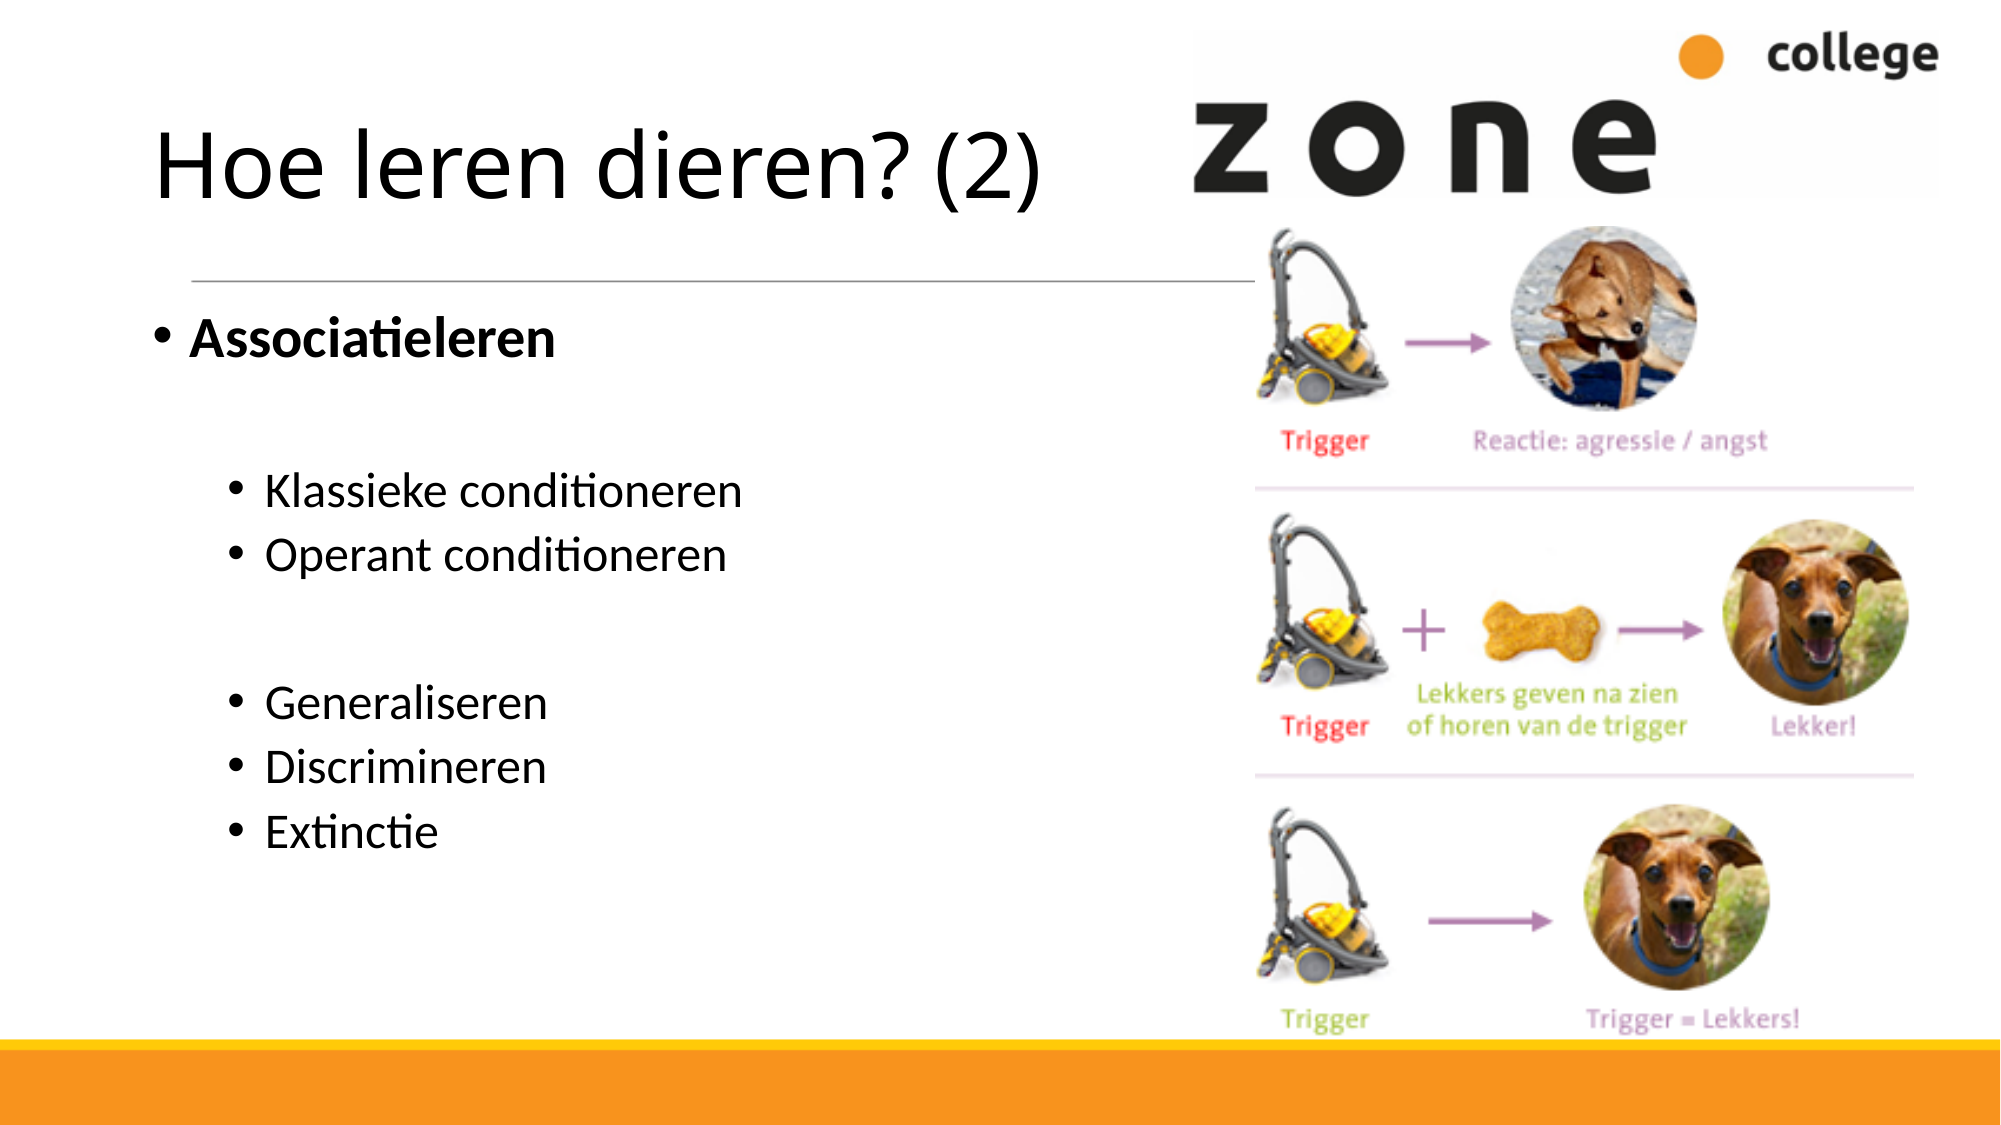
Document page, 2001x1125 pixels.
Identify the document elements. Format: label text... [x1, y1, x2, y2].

title Hoe leren dieren? (2) [137, 59, 1863, 278]
picture [0, 0, 2001, 1125]
list Associatieleren Klassieke conditioneren Operant conditioneren Generaliseren Discrimineren Extinctie [137, 299, 1255, 1014]
